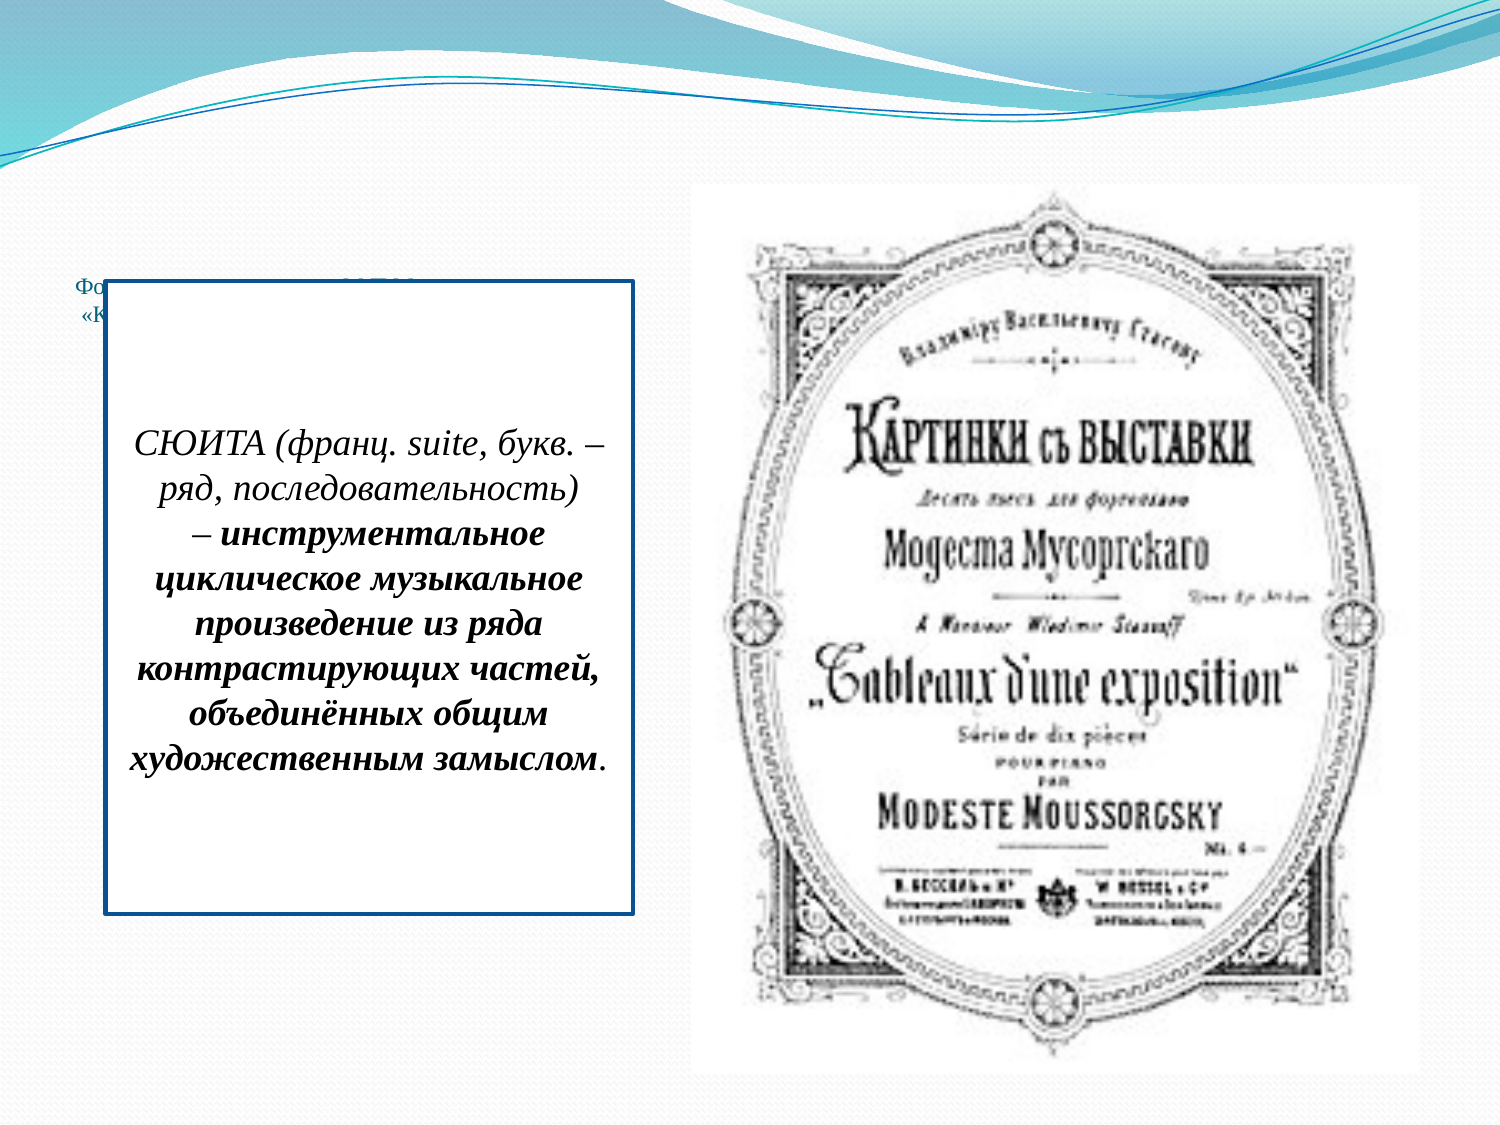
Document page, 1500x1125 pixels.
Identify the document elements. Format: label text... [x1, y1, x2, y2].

title Фортепианное творчество М.П.Мусоргского «Картинки с выставки» [75, 199, 684, 481]
text_box СЮИТА (франц. suite, букв. – ряд, последовательность) – инструментальное циклическое музыкальное произведение из ряда контрастирующих частей, объединённых общим художественным замыслом. [103, 279, 635, 916]
picture [691, 185, 1420, 1073]
